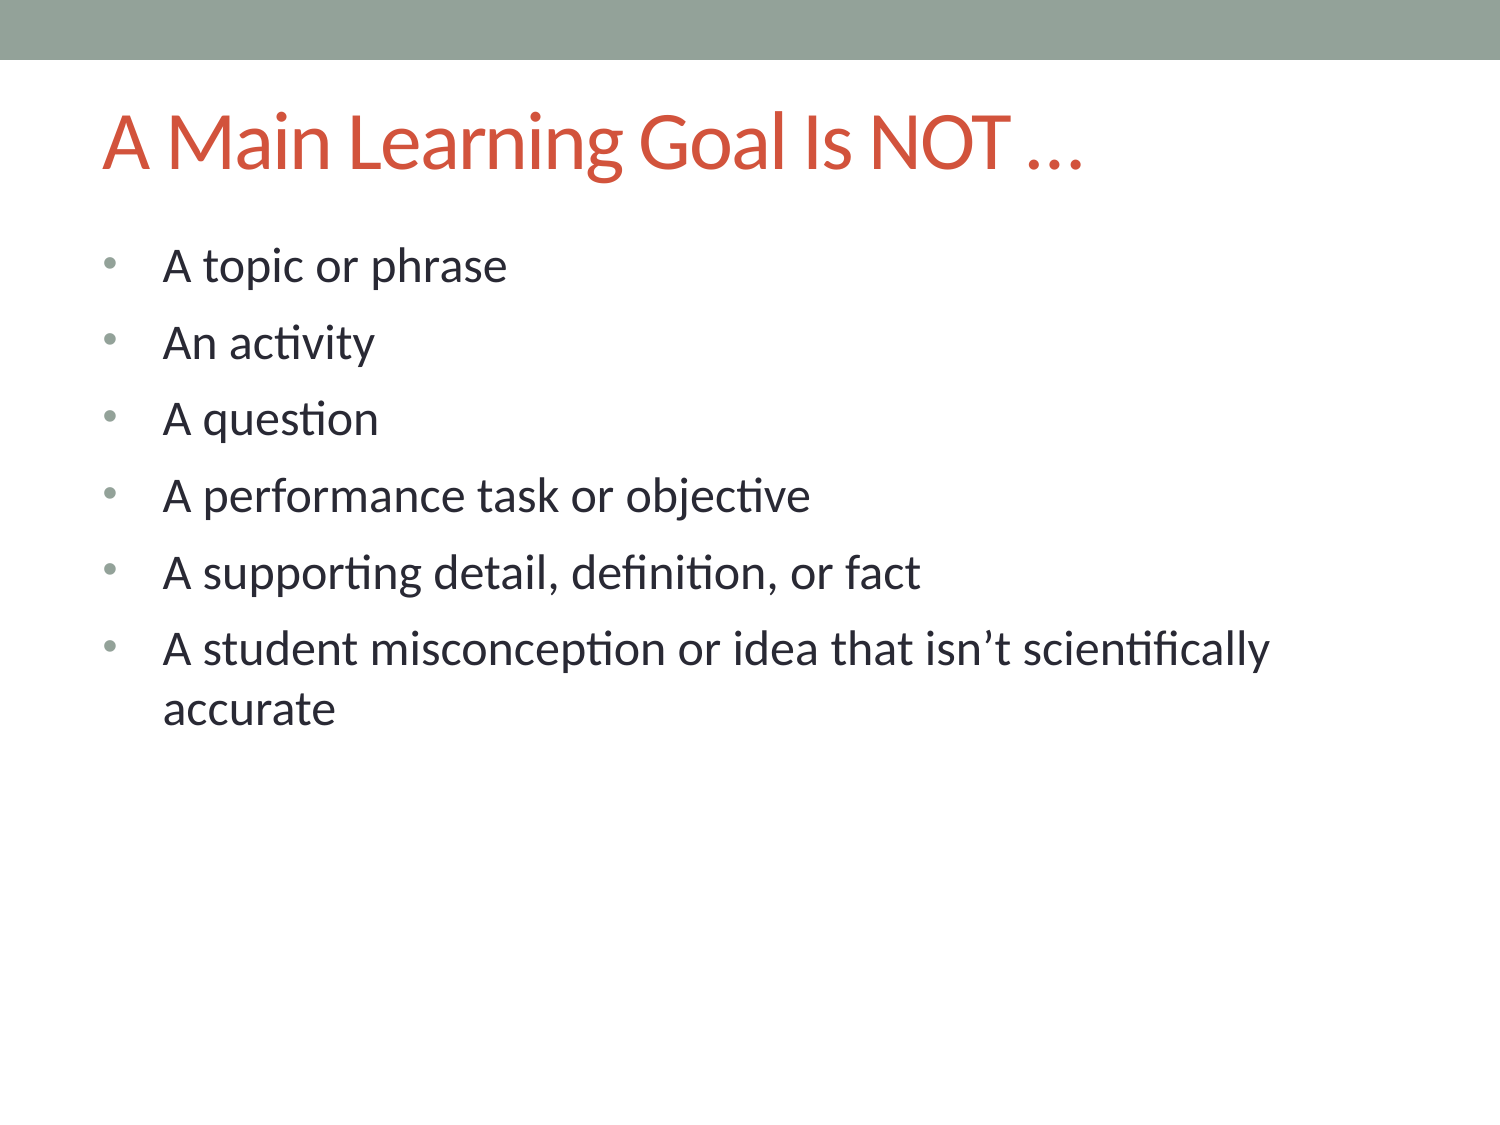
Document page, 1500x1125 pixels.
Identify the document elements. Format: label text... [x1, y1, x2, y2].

list A topic or phrase An activity A question A performance task or objective A supporting detail, definition, or fact A student misconception or idea that isn’t scientifically accurate [87, 224, 1438, 1038]
title A Main Learning Goal Is NOT … [87, 42, 1425, 224]
